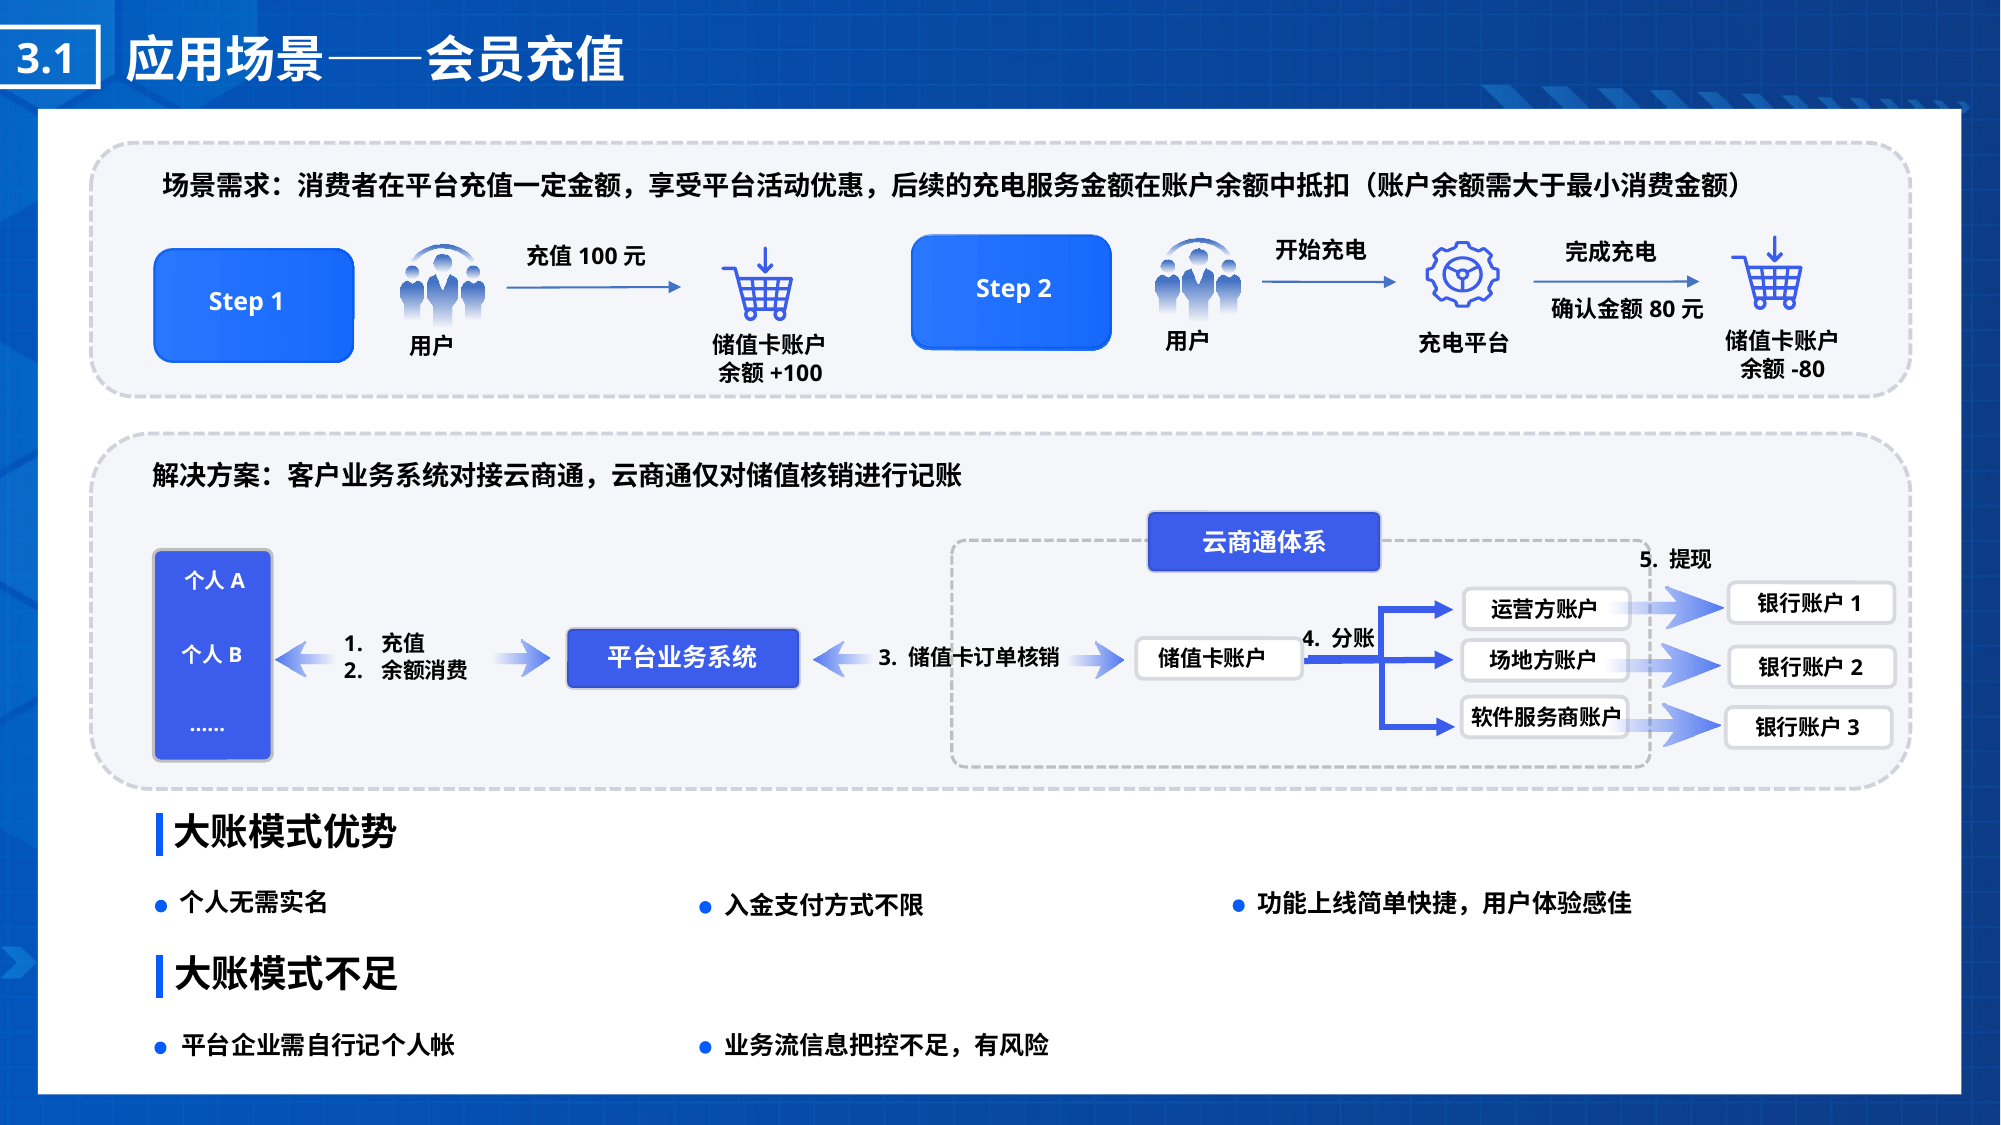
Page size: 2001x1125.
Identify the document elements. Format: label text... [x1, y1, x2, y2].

text_box 应用场景——会员充值 [110, 19, 667, 95]
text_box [91, 142, 1916, 1068]
picture [0, 0, 2001, 1125]
text_box 3.1 [1, 24, 124, 90]
